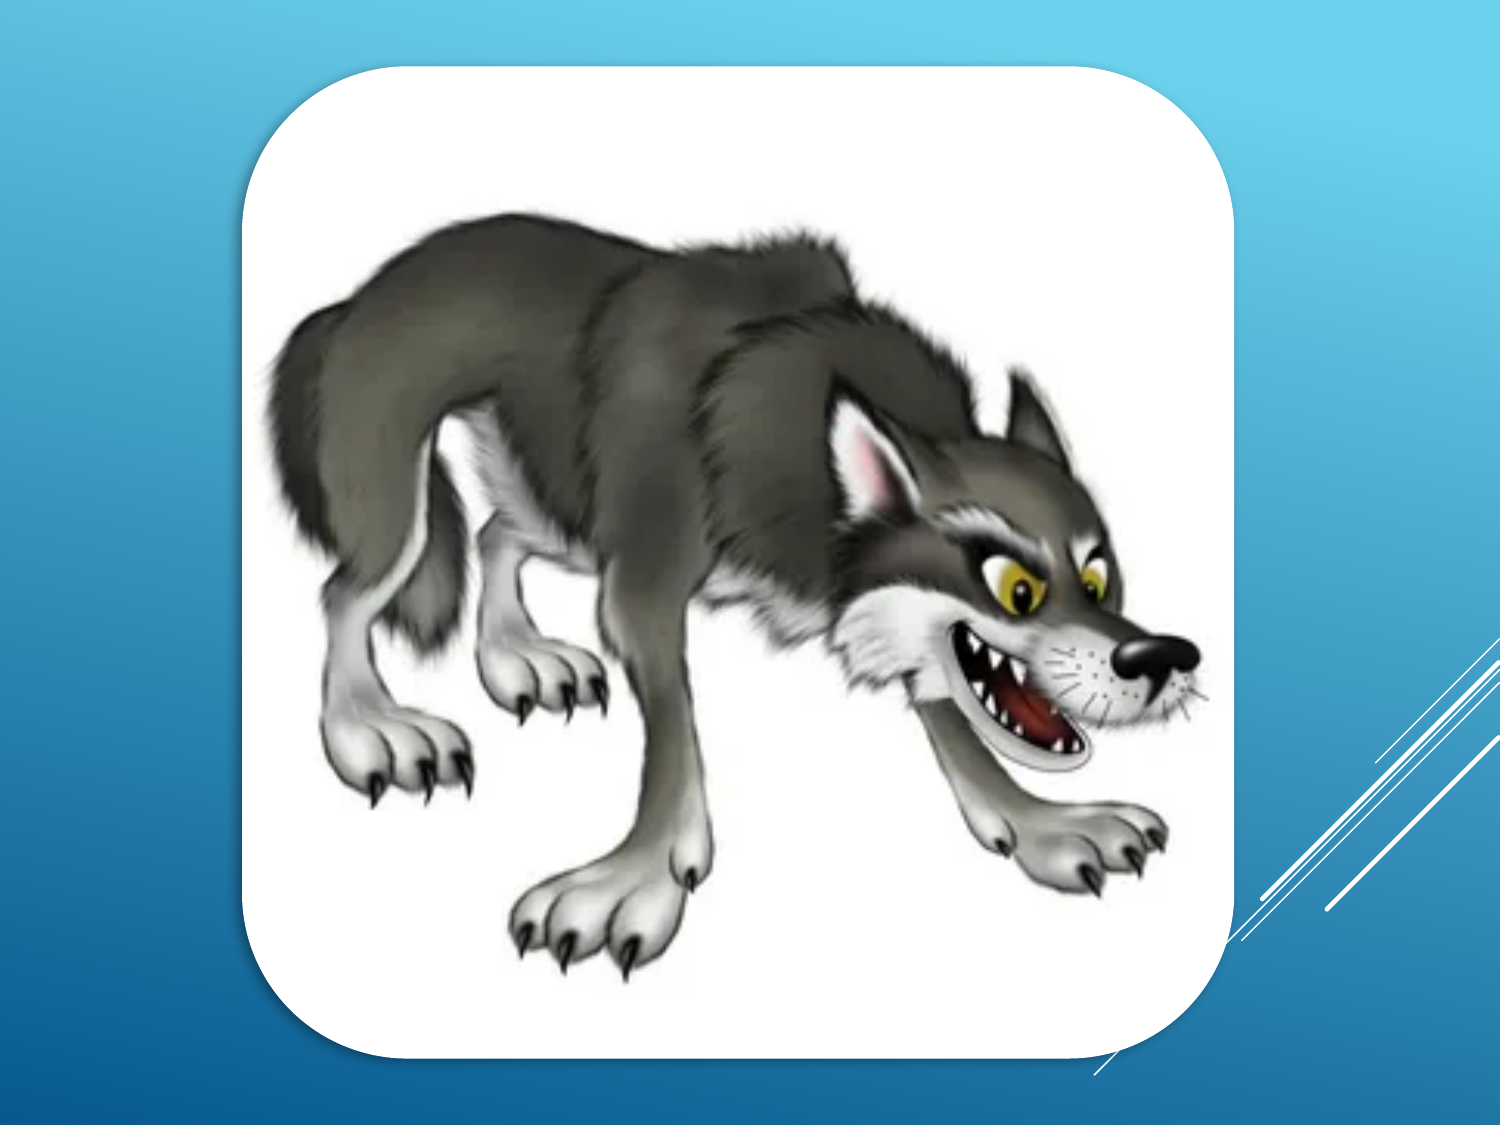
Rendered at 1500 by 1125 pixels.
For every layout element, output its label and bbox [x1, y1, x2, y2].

list [241, 66, 1235, 1059]
